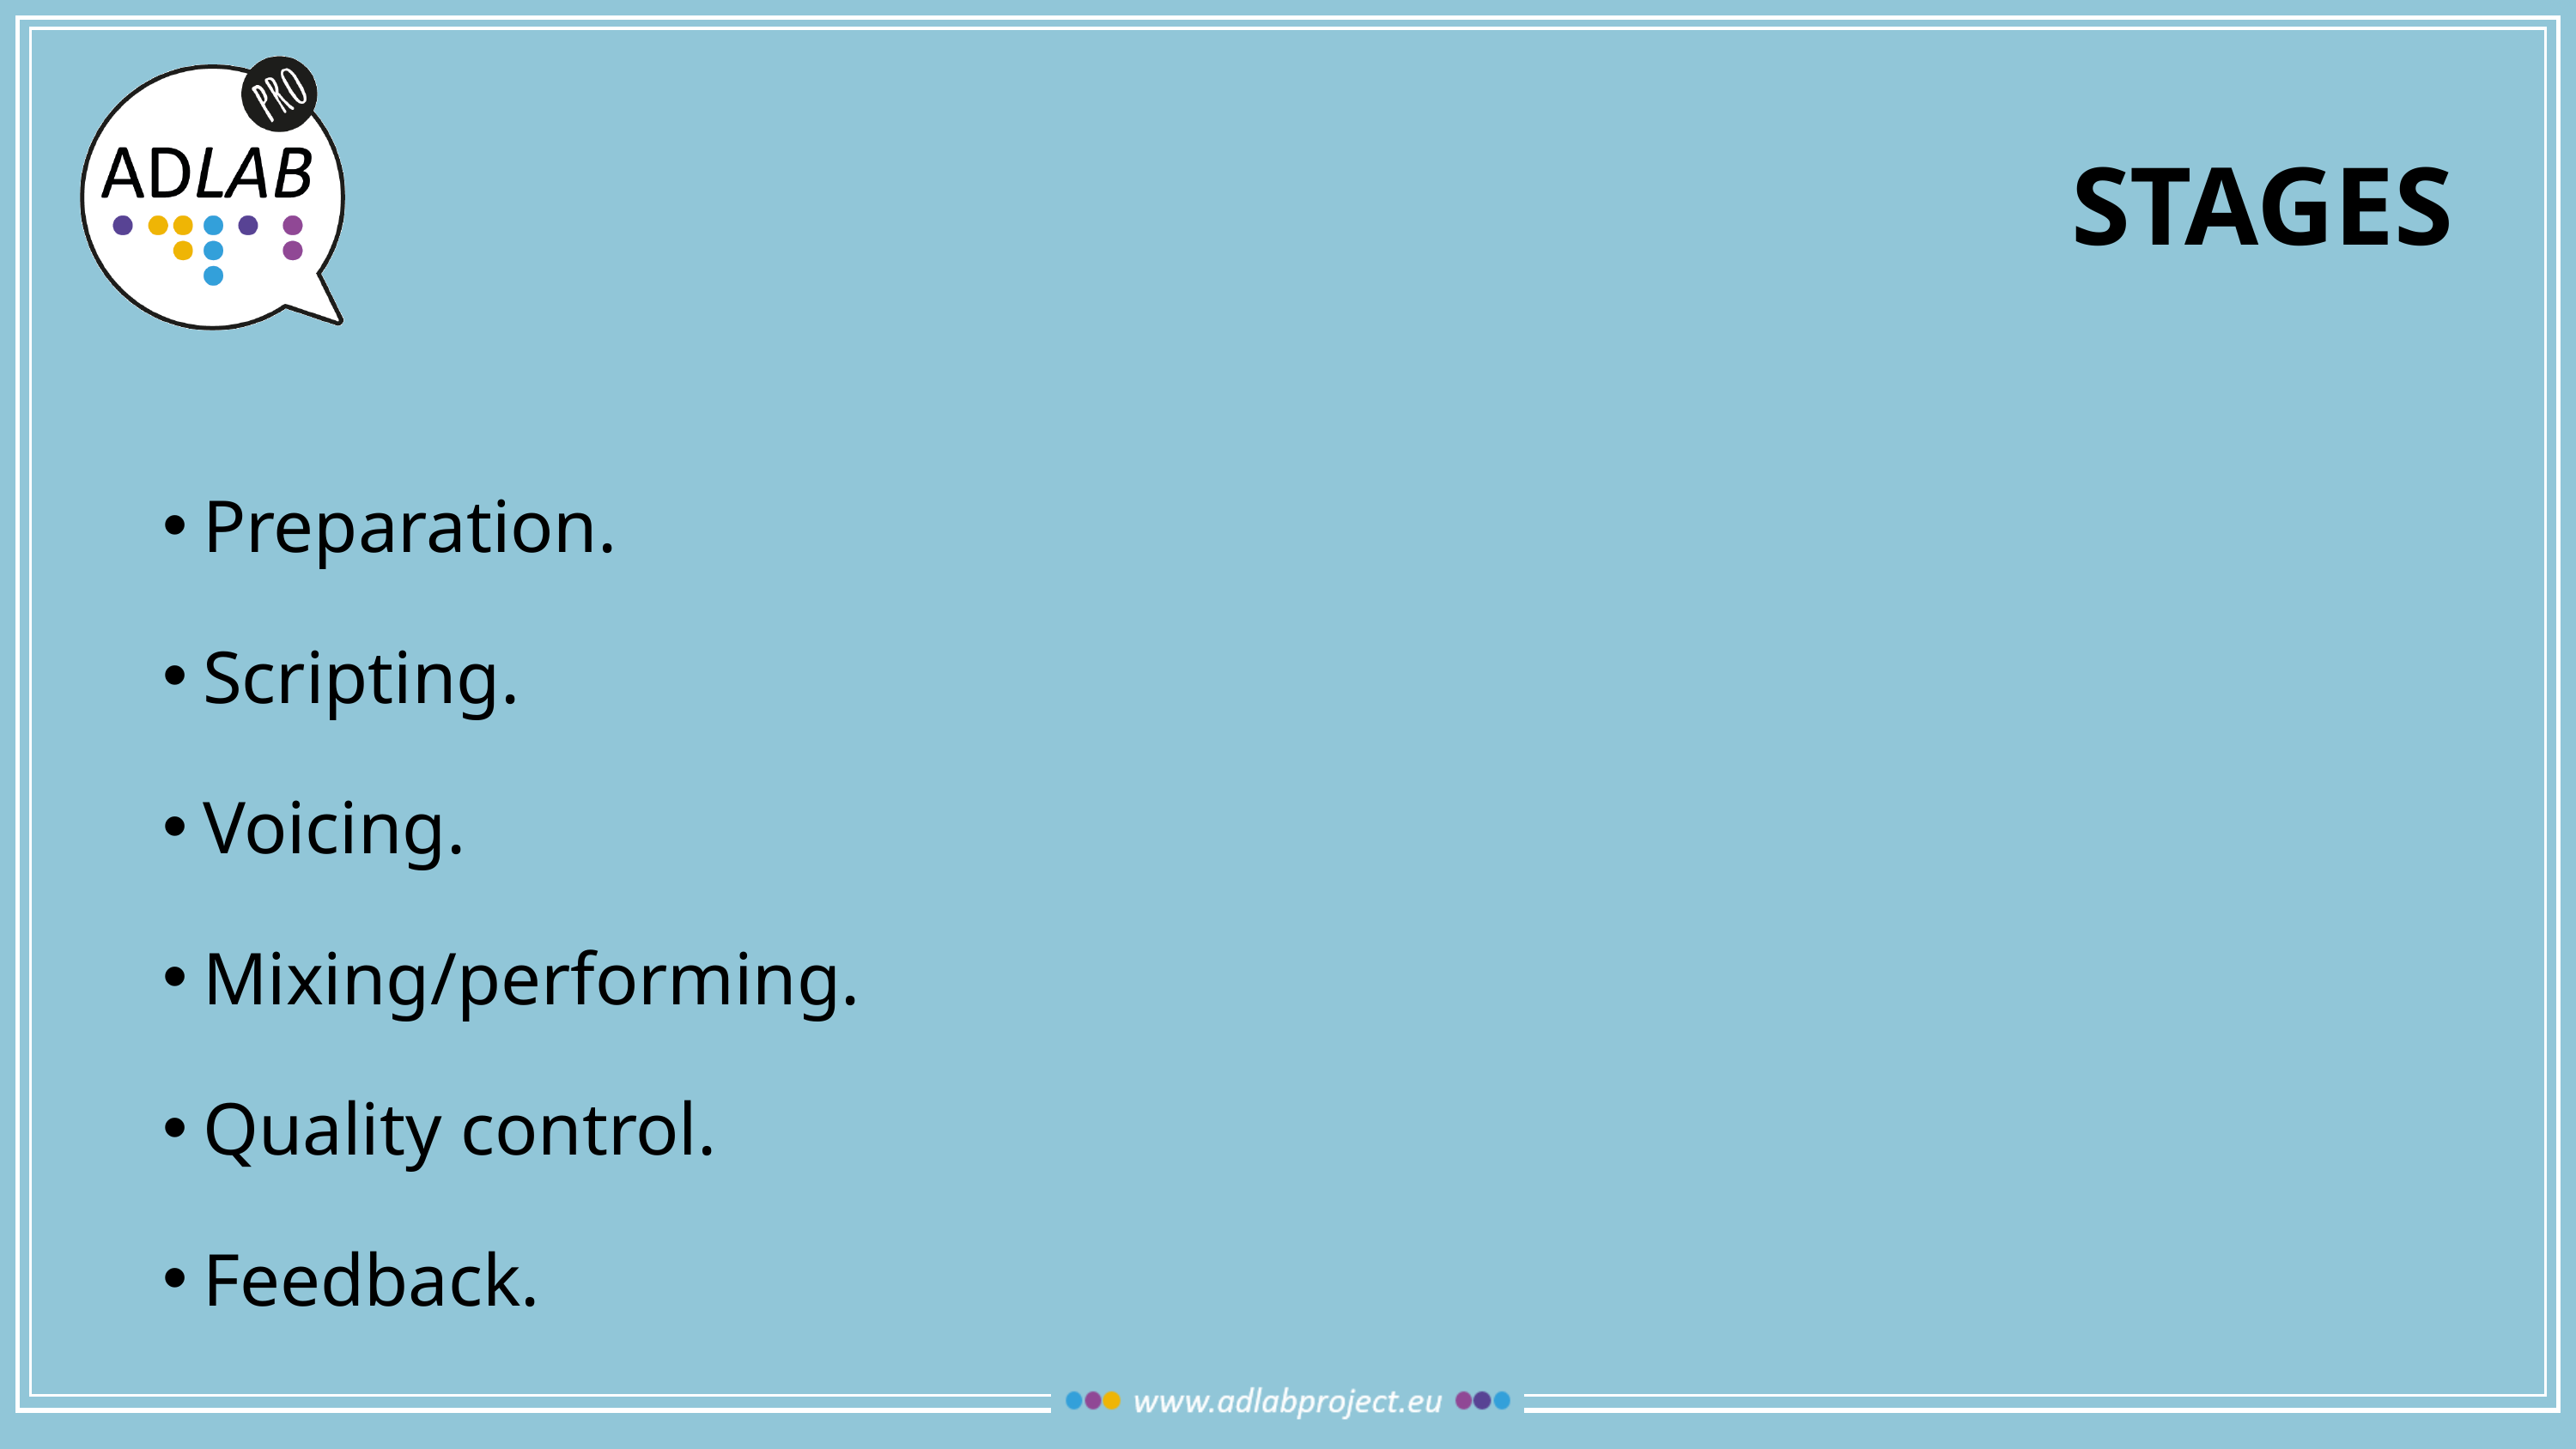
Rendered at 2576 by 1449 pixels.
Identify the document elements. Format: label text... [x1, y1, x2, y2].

title STAGES [384, 70, 2467, 351]
picture [1051, 1378, 1524, 1429]
picture [72, 49, 353, 330]
list Preparation. Scripting. Voicing. Mixing/performing. Quality control. Feedback. [150, 431, 2467, 1312]
